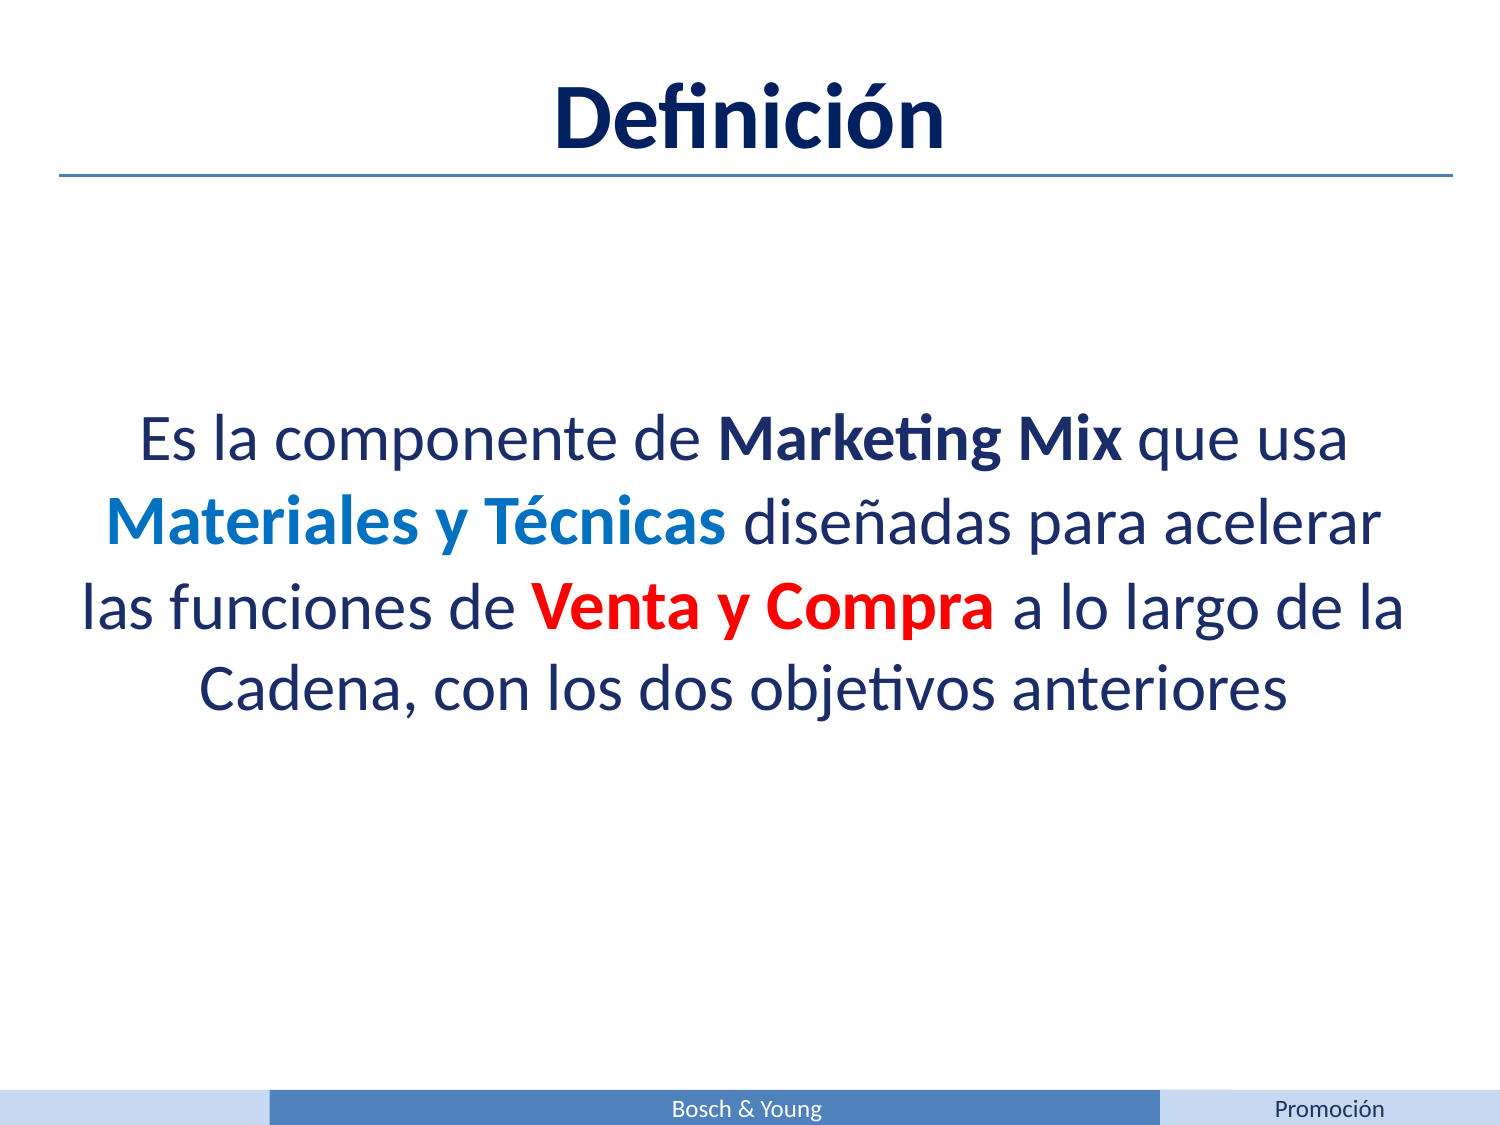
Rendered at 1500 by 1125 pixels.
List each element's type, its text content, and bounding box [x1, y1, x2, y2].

text_box [0, 1088, 272, 1125]
text_box Definición [35, 47, 1465, 175]
text_box Promoción [1158, 1088, 1500, 1125]
text_box Bosch & Young [272, 1088, 1158, 1125]
text_box Es la componente de Marketing Mix que usa Materiales y Técnicas diseñadas para acelerar las funciones de Venta y Compra a lo largo de la Cadena, con los dos objetivos anteriores [46, 386, 1442, 804]
